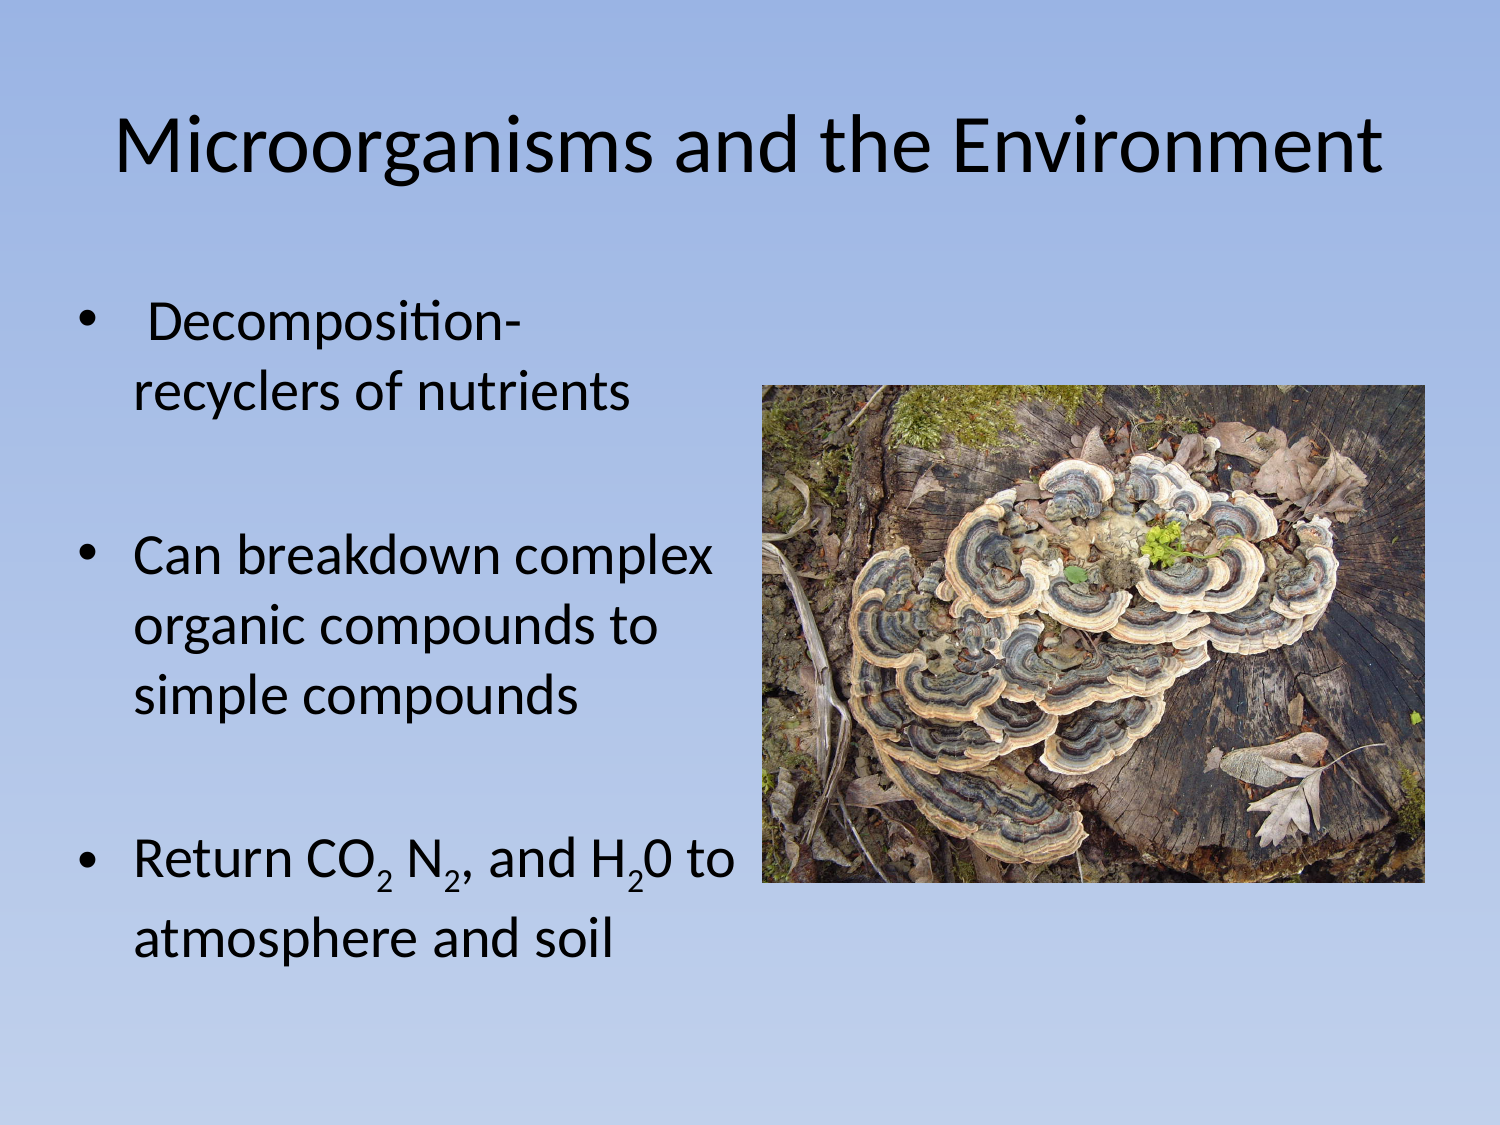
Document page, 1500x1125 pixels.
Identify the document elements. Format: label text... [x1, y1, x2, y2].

list Decomposition- recyclers of nutrients Can breakdown complex organic compounds to simple compounds Return CO2 N2, and H20 to atmosphere and soil [62, 275, 798, 1075]
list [762, 385, 1426, 883]
title Microorganisms and the Environment [75, 45, 1425, 233]
